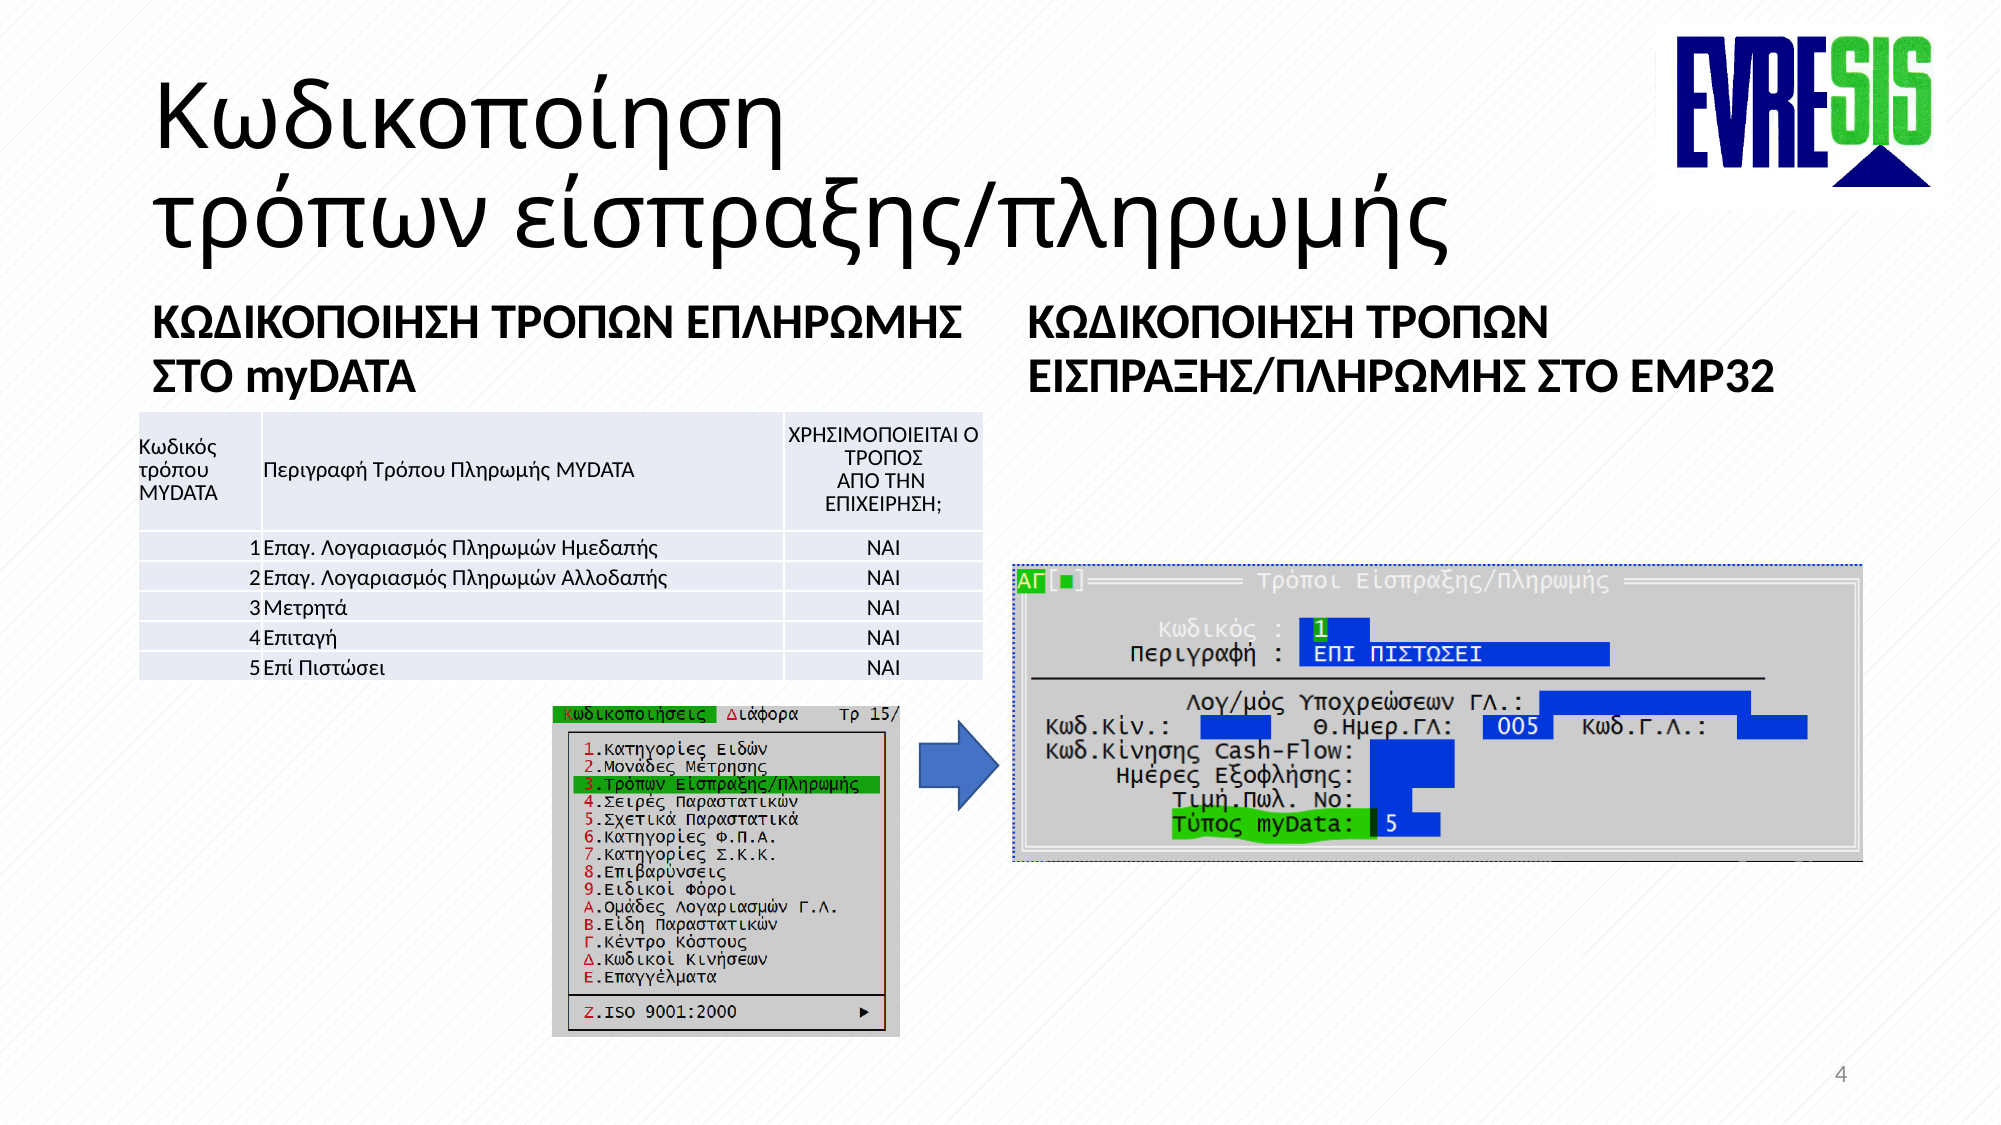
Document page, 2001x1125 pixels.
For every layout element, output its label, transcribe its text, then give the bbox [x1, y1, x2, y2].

table_cell 1 [139, 532, 261, 560]
table_cell ΝΑΙ [785, 532, 983, 560]
list ΚΩΔΙΚΟΠΟΙΗΣΗ ΤΡΟΠΩΝ ΕΠΛΗΡΩΜΗΣ ΣΤΟ myDATA [137, 275, 984, 410]
title Κωδικοποίηση τρόπων είσπραξης/πληρωμής [137, 59, 1863, 278]
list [1012, 565, 1863, 862]
table_cell 3 [139, 592, 261, 620]
table_header Περιγραφή Τρόπου Πληρωμής MYDATA [263, 412, 783, 530]
table_header ΧΡΗΣΙΜΟΠΟΙΕΙΤΑΙ Ο ΤΡΟΠΟΣ ΑΠΌ ΤΗΝ ΕΠΙΧΕΙΡΗΣΗ; [785, 412, 983, 530]
table_cell Μετρητά [263, 592, 783, 620]
table_cell ΝΑΙ [785, 652, 983, 680]
table_cell Επιταγή [263, 622, 783, 650]
table_cell 2 [139, 562, 261, 590]
table_cell ΝΑΙ [785, 592, 983, 620]
list ΚΩΔΙΚΟΠΟΙΗΣΗ ΤΡΟΠΩΝ ΕΙΣΠΡΑΞΗΣ/ΠΛΗΡΩΜΗΣ ΣΤΟ EMP32 [1012, 275, 1863, 411]
table_header Κωδικός τρόπου MYDATA [139, 412, 261, 530]
table_cell Επαγ. Λογαριασμός Πληρωμών Ημεδαπής [263, 532, 783, 560]
table_cell ΝΑΙ [785, 562, 983, 590]
picture [552, 704, 900, 1037]
slide_number 4 [1412, 1042, 1863, 1103]
table_cell 5 [139, 652, 261, 680]
text_box [918, 719, 1000, 812]
picture [1655, 22, 1946, 210]
table_cell 4 [139, 622, 261, 650]
table_cell Επαγ. Λογαριασμός Πληρωμών Αλλοδαπής [263, 562, 783, 590]
table_cell Επί Πιστώσει [263, 652, 783, 680]
table_cell ΝΑΙ [785, 622, 983, 650]
